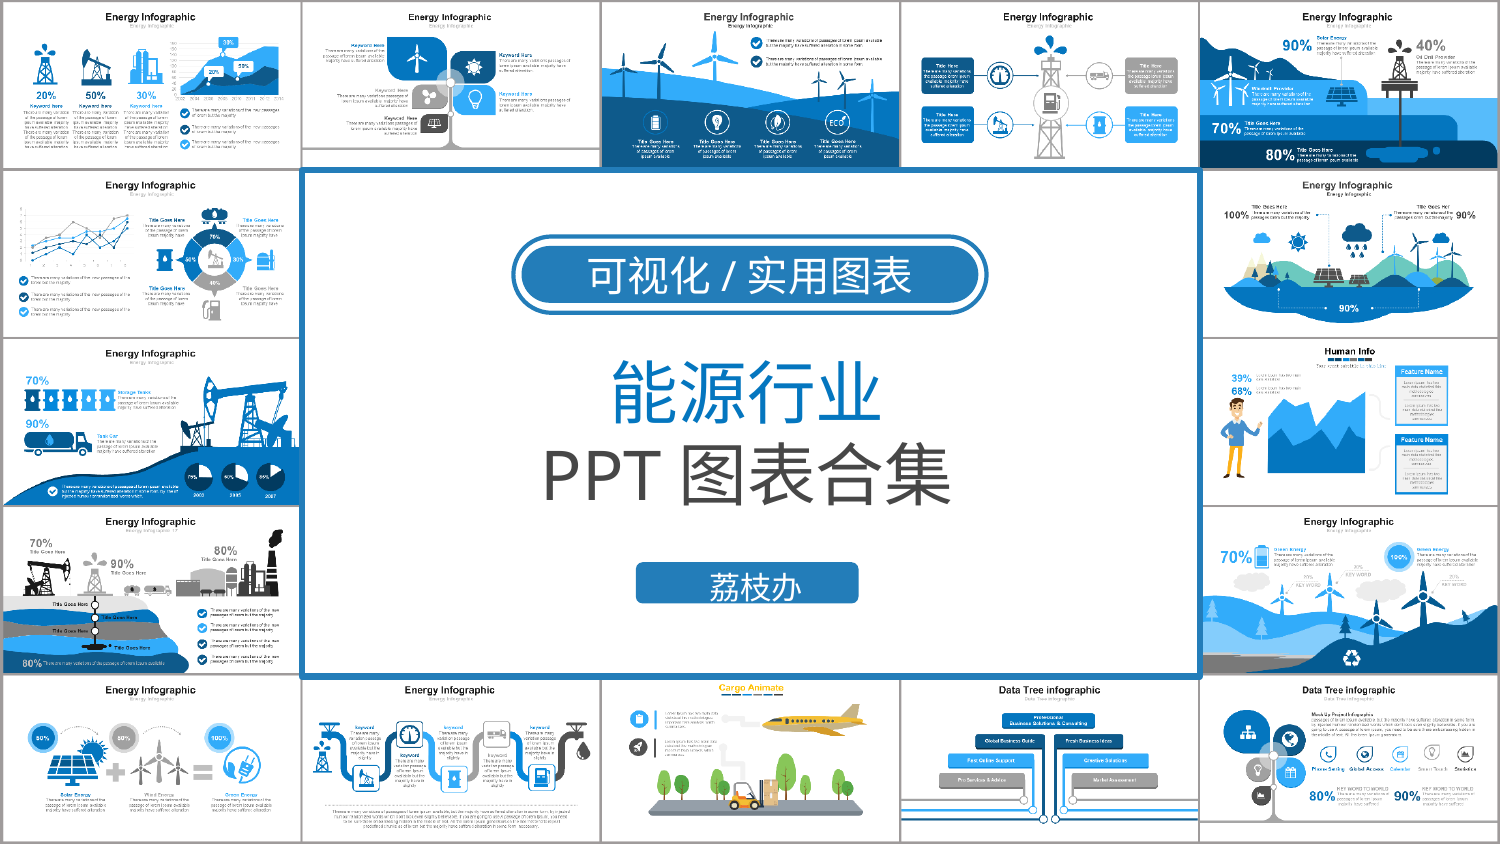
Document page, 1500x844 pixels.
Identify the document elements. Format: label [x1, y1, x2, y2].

text_box [513, 236, 987, 314]
picture [0, 0, 1500, 844]
text_box [635, 560, 859, 653]
